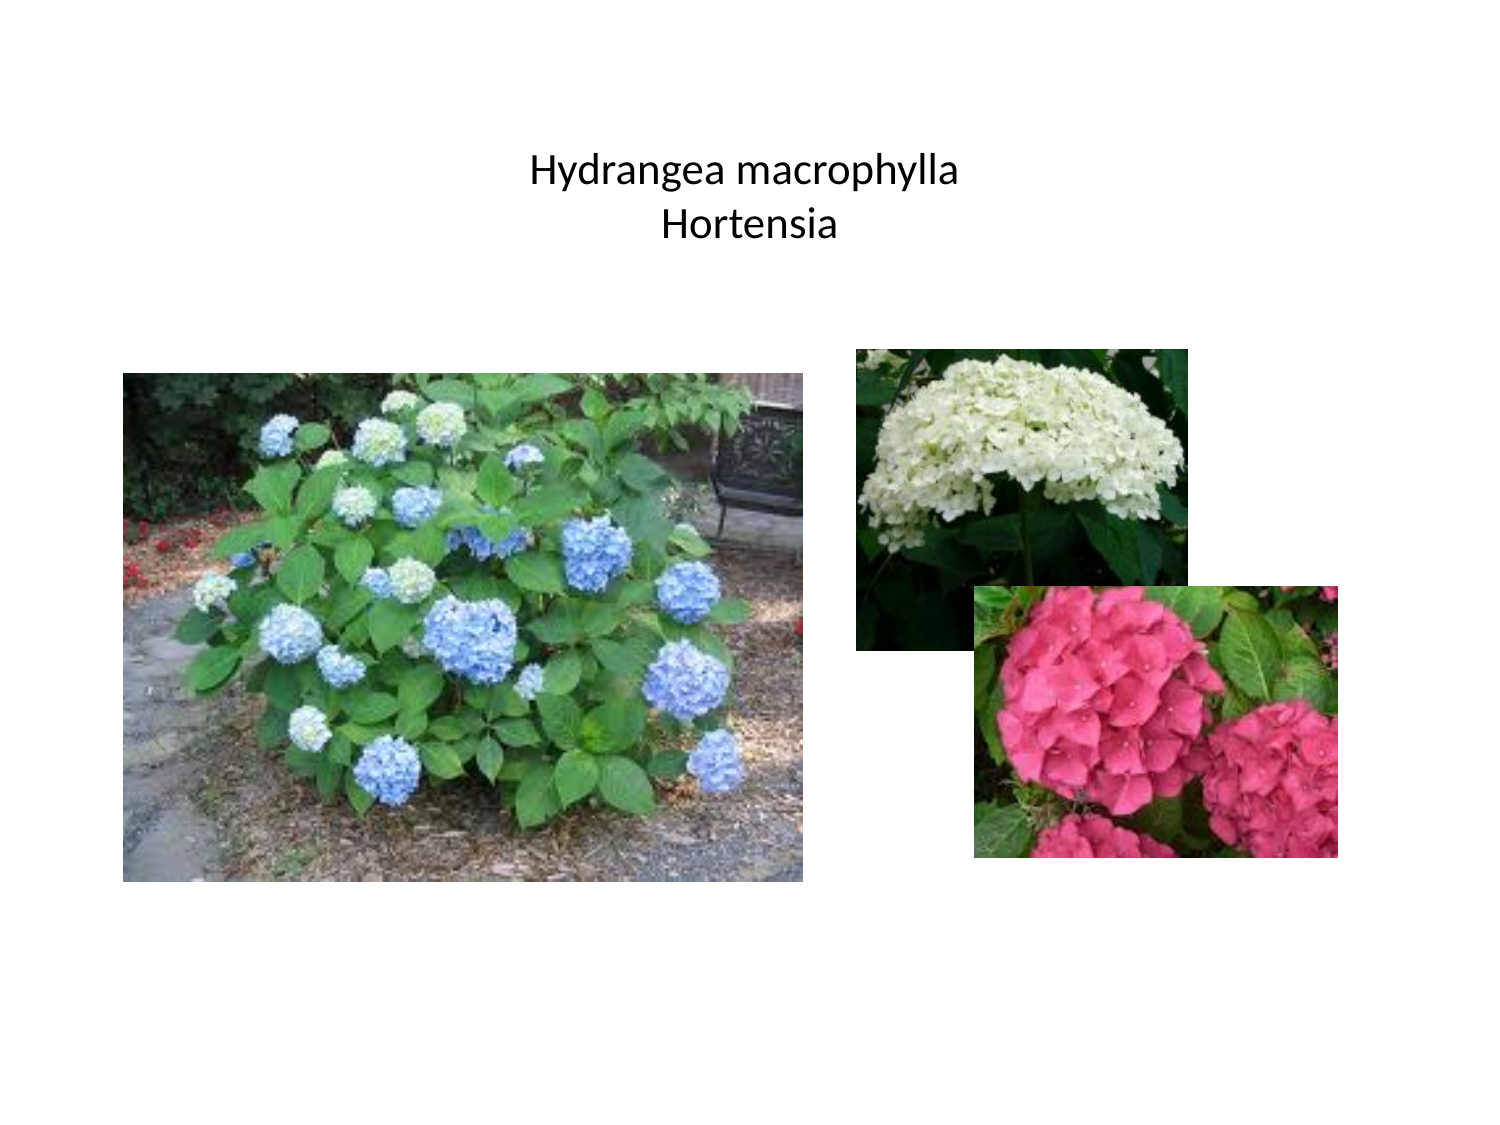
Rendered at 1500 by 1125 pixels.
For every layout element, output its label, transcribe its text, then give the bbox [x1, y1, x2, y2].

picture [856, 349, 1339, 859]
title Hydrangea macrophylla Hortensia [112, 78, 1388, 256]
picture [123, 373, 803, 882]
